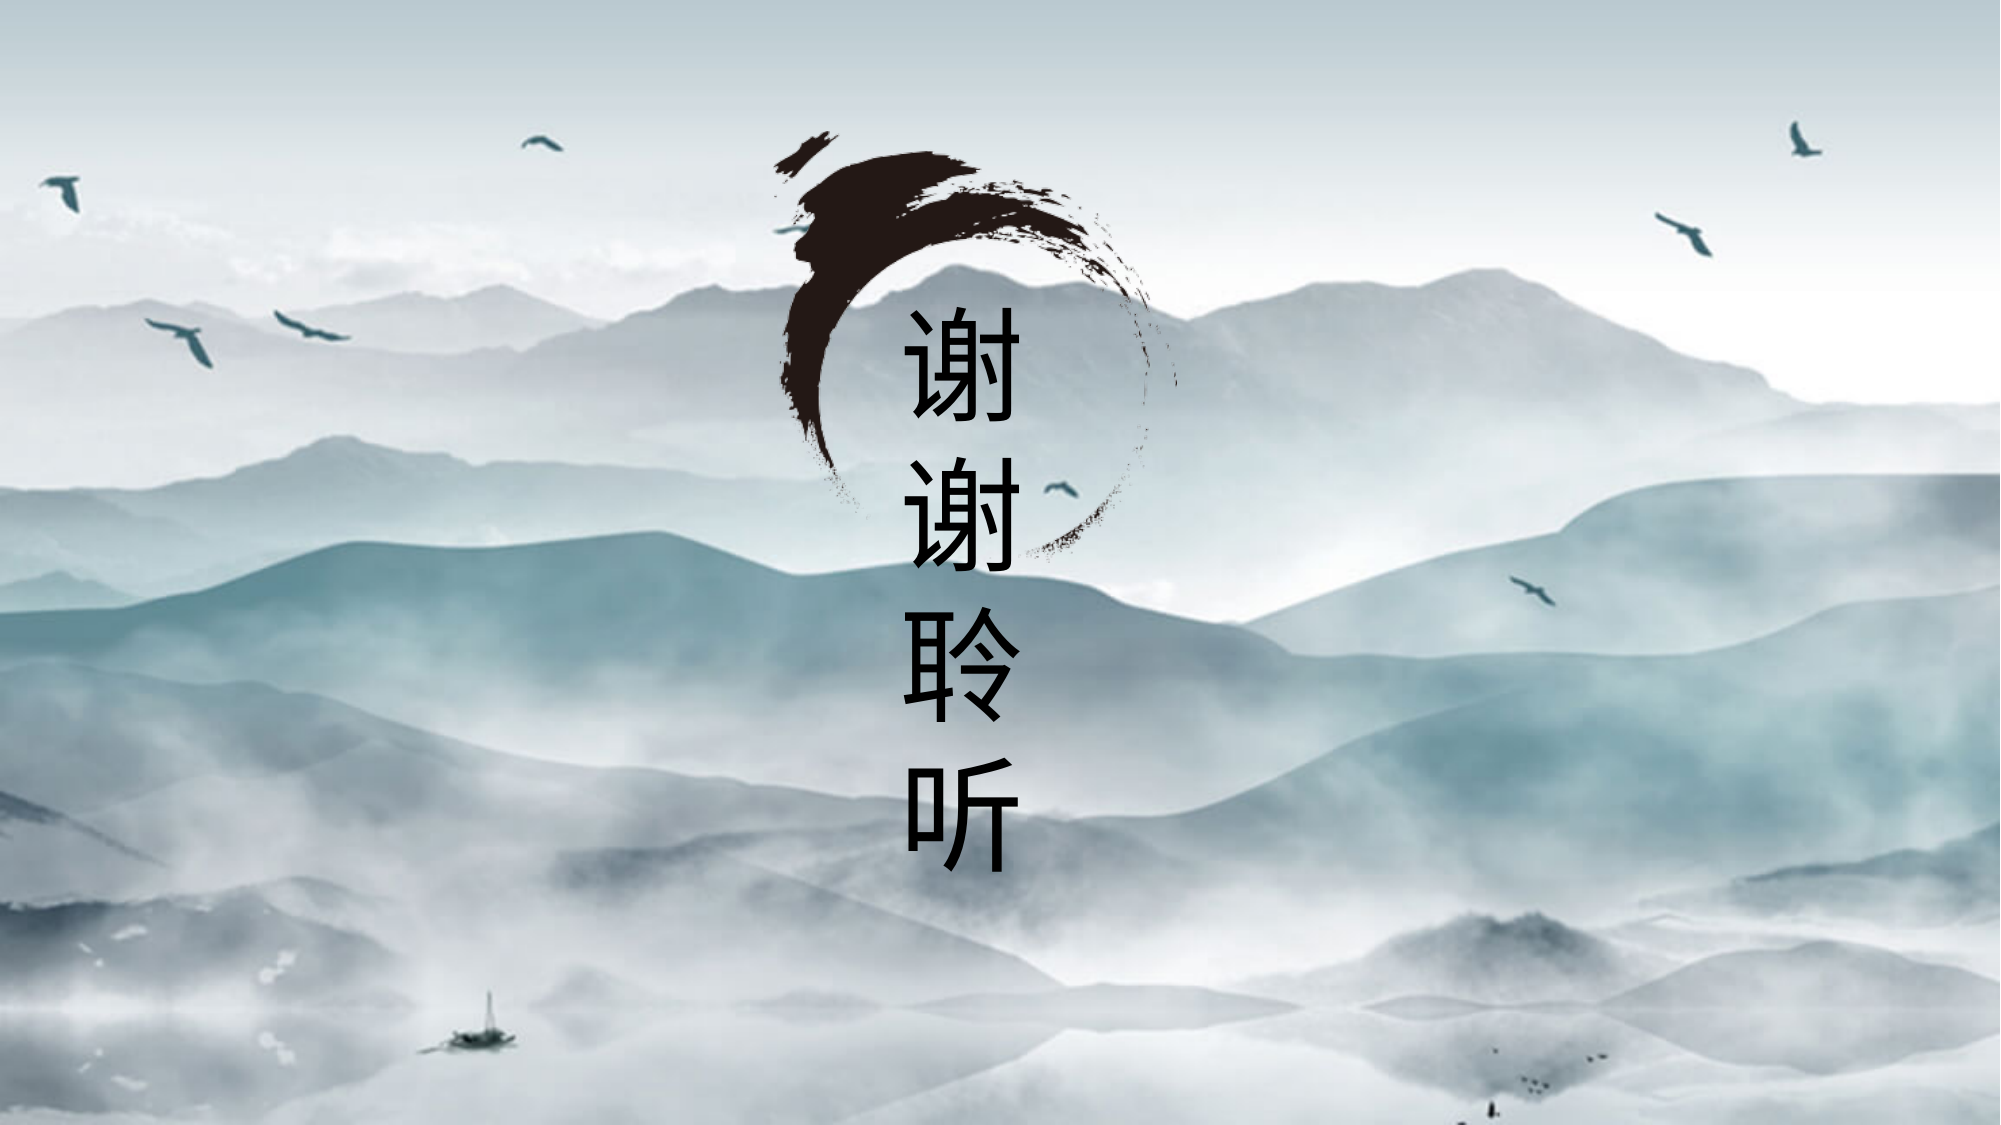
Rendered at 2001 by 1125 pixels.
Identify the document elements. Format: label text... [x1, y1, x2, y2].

picture [0, 0, 2000, 1125]
text_box 谢谢聆听 [885, 563, 1025, 896]
